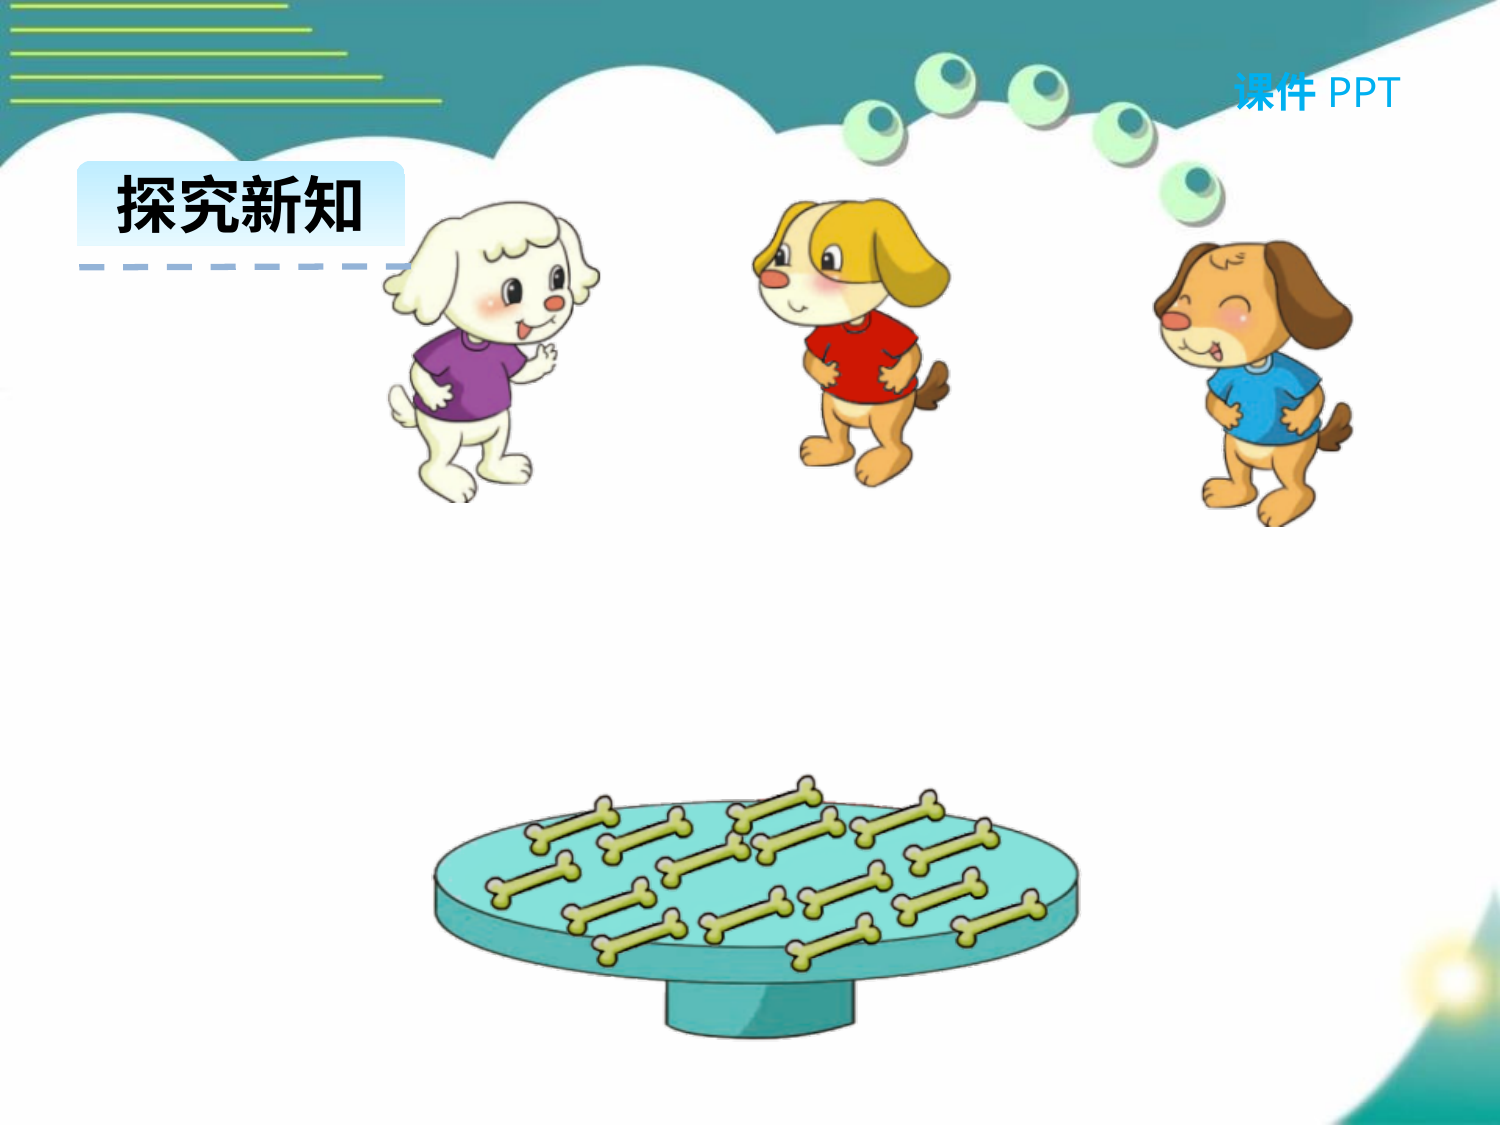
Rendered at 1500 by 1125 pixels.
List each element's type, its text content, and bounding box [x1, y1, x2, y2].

text_box 课件PPT [1218, 58, 1418, 124]
picture [0, 0, 1500, 1125]
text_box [76, 160, 420, 268]
